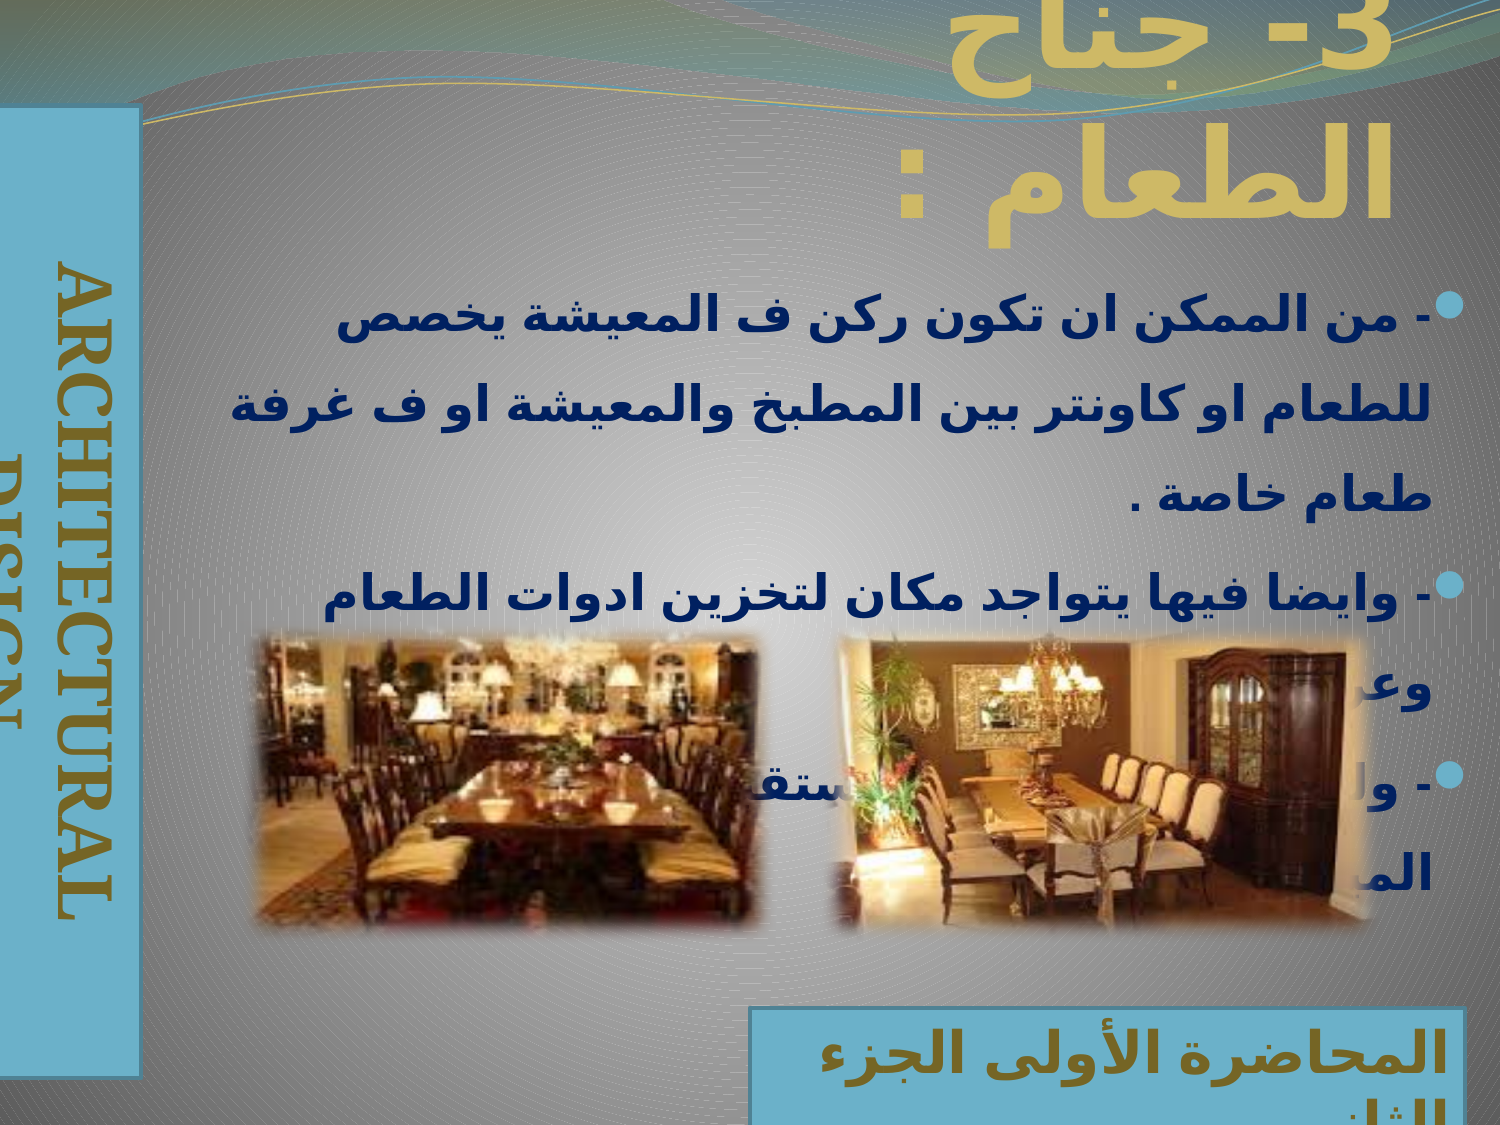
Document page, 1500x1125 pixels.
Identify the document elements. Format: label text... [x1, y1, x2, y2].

picture [240, 620, 776, 944]
text_box المحاضرة الأولى الجزء الثاني [748, 1006, 1467, 1125]
text_box Architectural Disign [0, 103, 143, 1080]
title 3- جناح الطعام : [527, 35, 1402, 243]
picture [820, 620, 1384, 944]
list - من الممكن ان تكون ركن ف المعيشة يخصص للطعام او كاونتر بين المطبخ والمعيشة او ف غرفة طعام خاصة . - وايضا فيها يتواجد مكان لتخزين ادوات الطعام وعرضها ( نيش ). - وله علاقة بالمطبخ والاستقبال والمعيشة ودورة المياه . [146, 243, 1495, 572]
